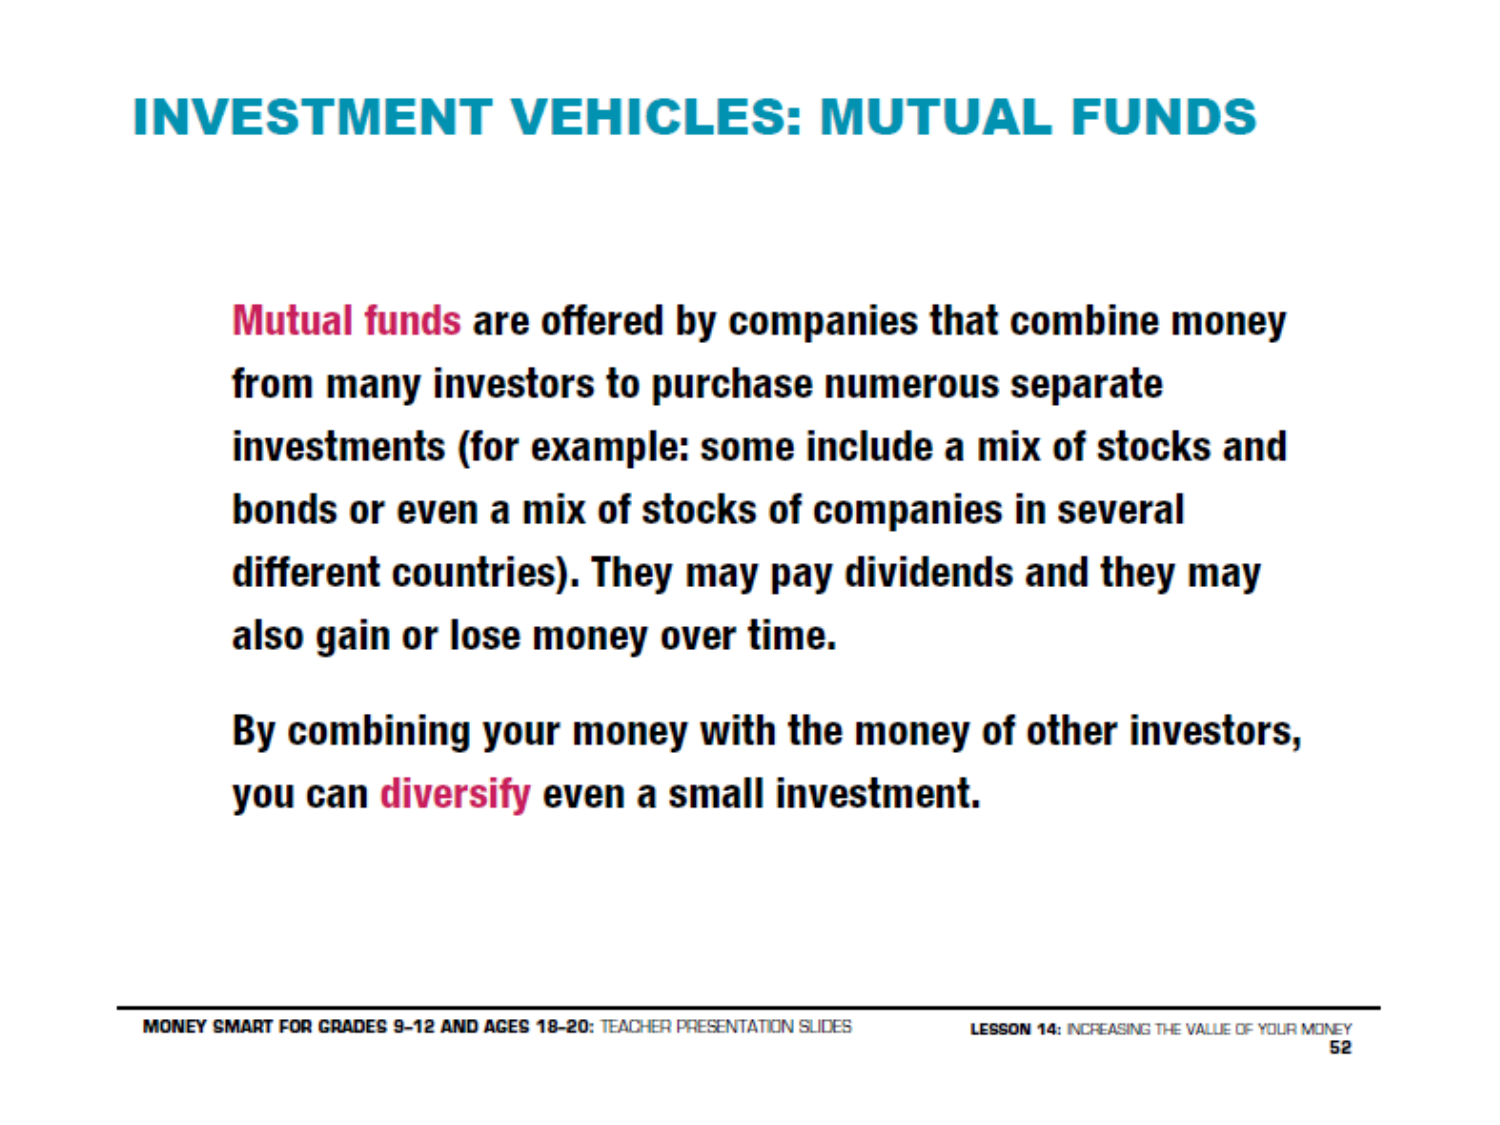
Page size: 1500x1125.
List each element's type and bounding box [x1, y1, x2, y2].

picture [62, 34, 1426, 1101]
